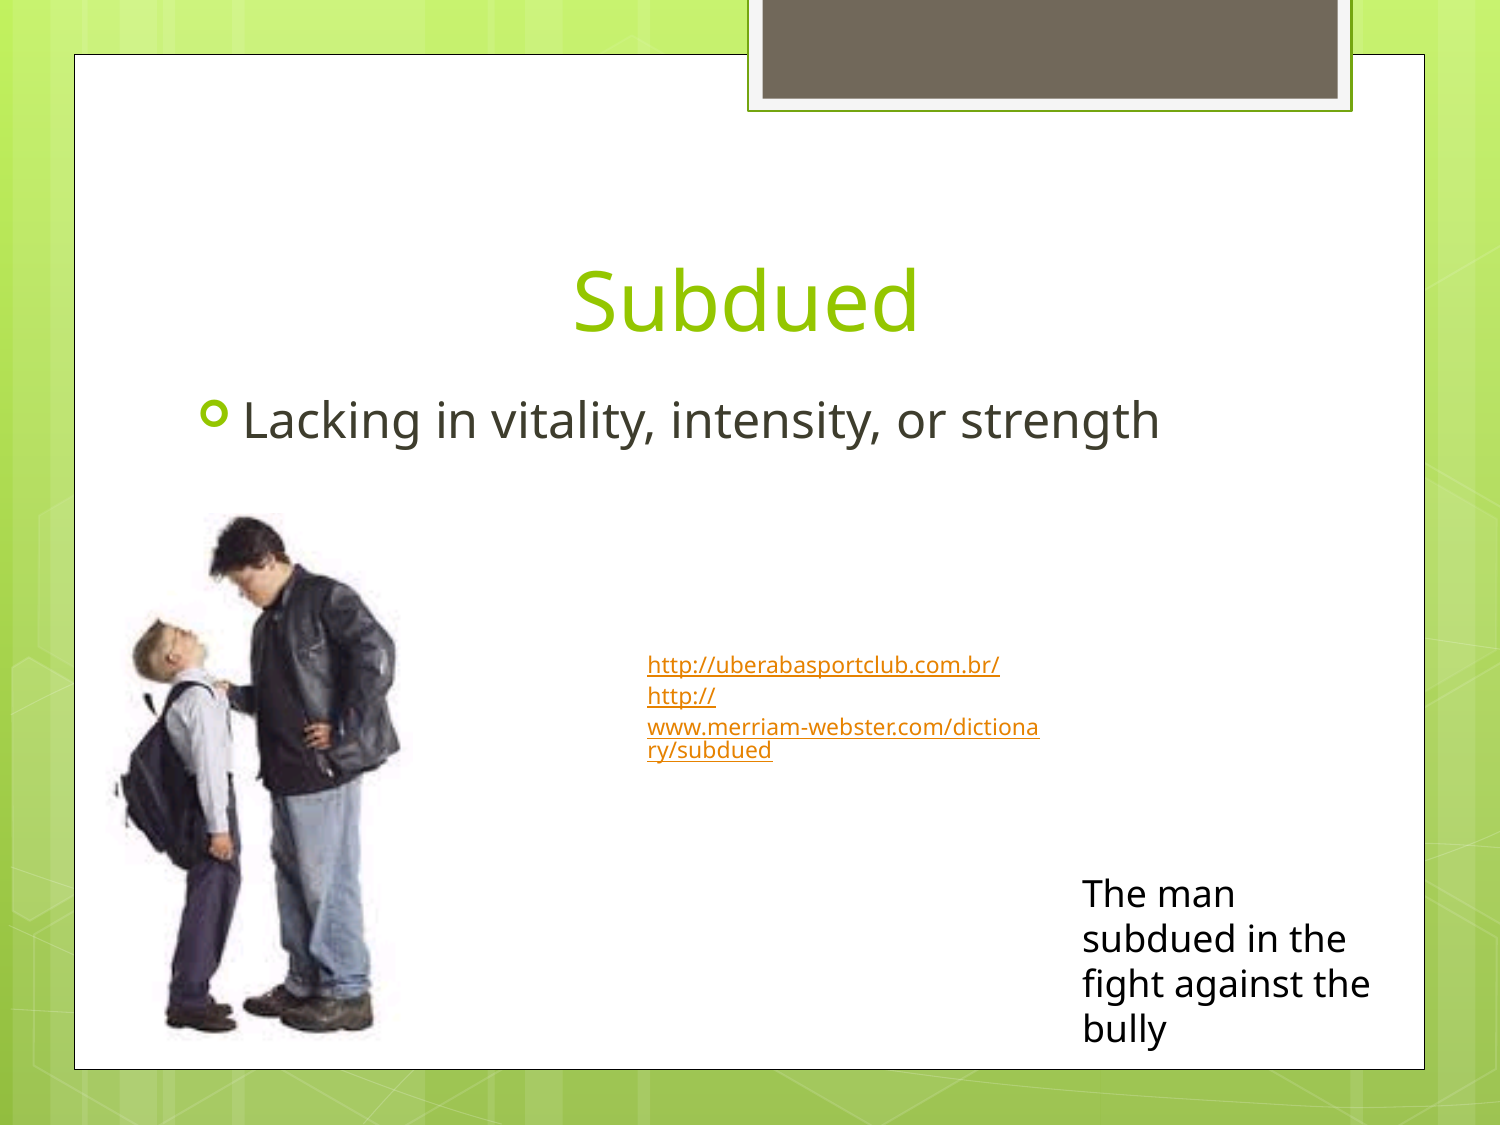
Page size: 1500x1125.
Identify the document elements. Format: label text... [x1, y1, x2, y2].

text_box The man subdued in the fight against the bully [1067, 862, 1405, 1058]
text_box http://uberabasportclub.com.br/ http://www.merriam-webster.com/dictionary/subdued [632, 643, 1063, 779]
title Subdued [171, 168, 1324, 357]
list Lacking in vitality, intensity, or strength [171, 381, 1283, 463]
picture [87, 513, 413, 1052]
